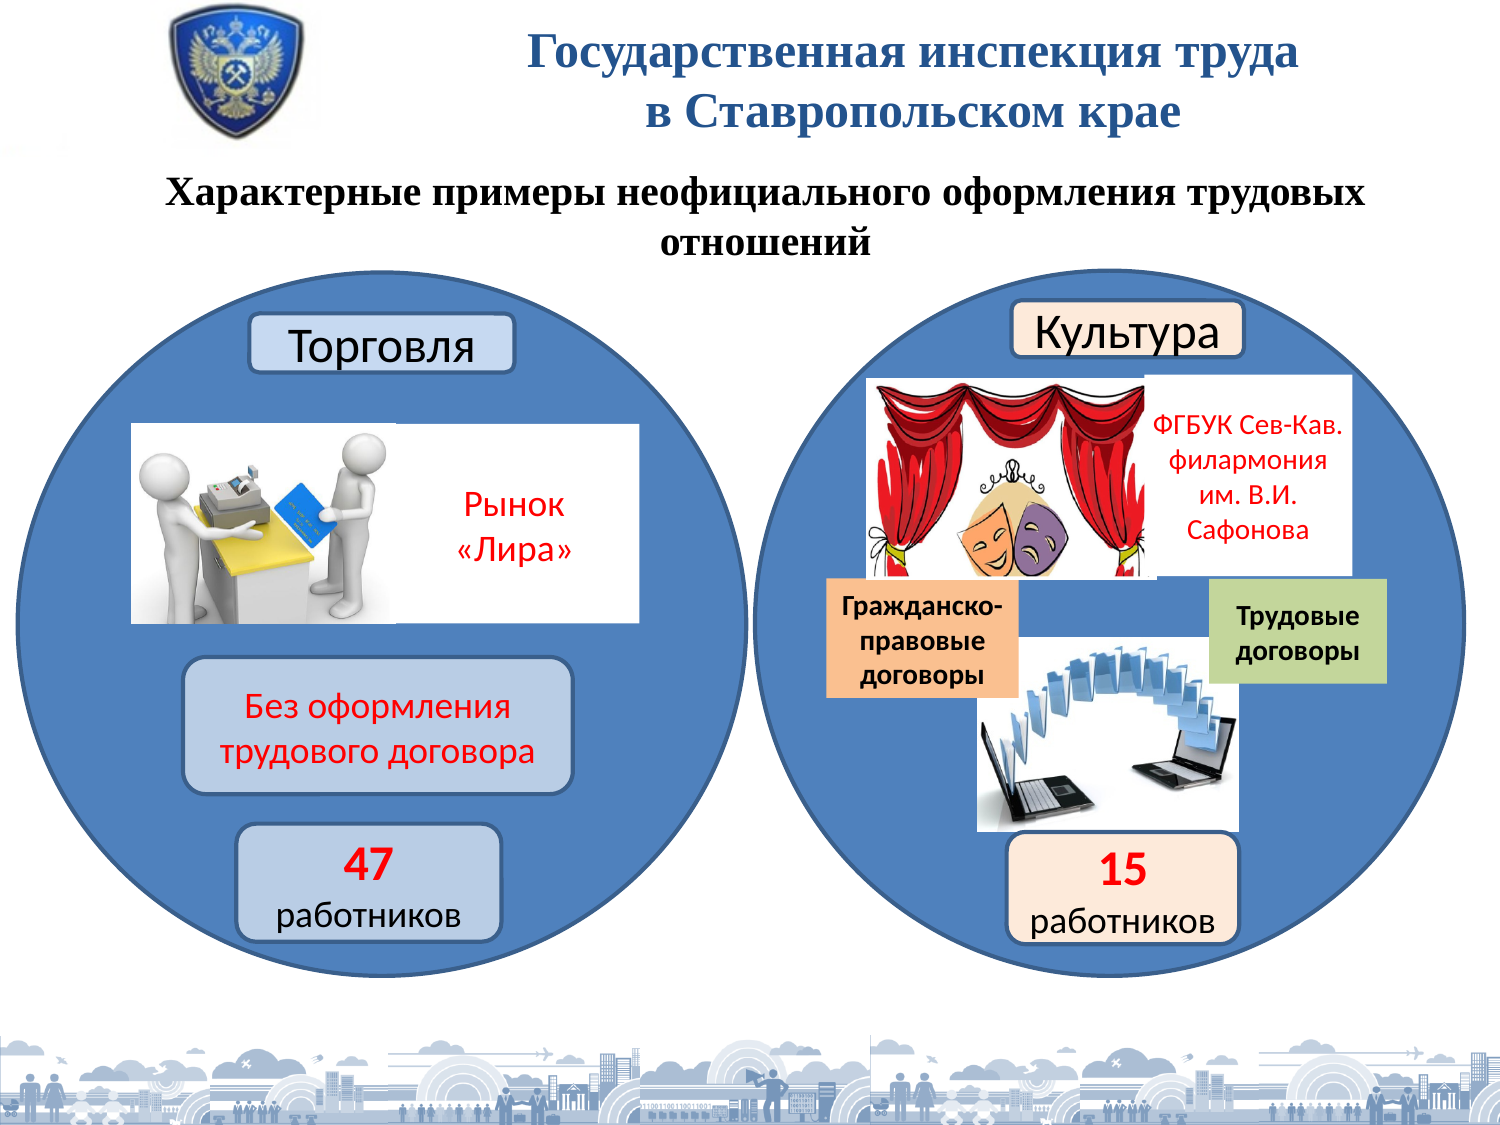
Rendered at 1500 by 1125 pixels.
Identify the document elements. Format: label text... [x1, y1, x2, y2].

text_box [754, 270, 1465, 977]
picture [131, 423, 397, 624]
text_box Характерные примеры неофициального оформления трудовых отношений [92, 156, 1439, 272]
text_box [15, 272, 749, 978]
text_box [0, 1035, 1500, 1125]
text_box Без оформления трудового договора [180, 654, 575, 797]
text_box 47 работников [234, 821, 504, 944]
text_box Торговля [247, 311, 517, 375]
text_box Рынок «Лира» [394, 422, 641, 625]
picture [0, 0, 473, 157]
text_box Государственная инспекция труда в Ставропольском крае [477, 10, 1500, 145]
